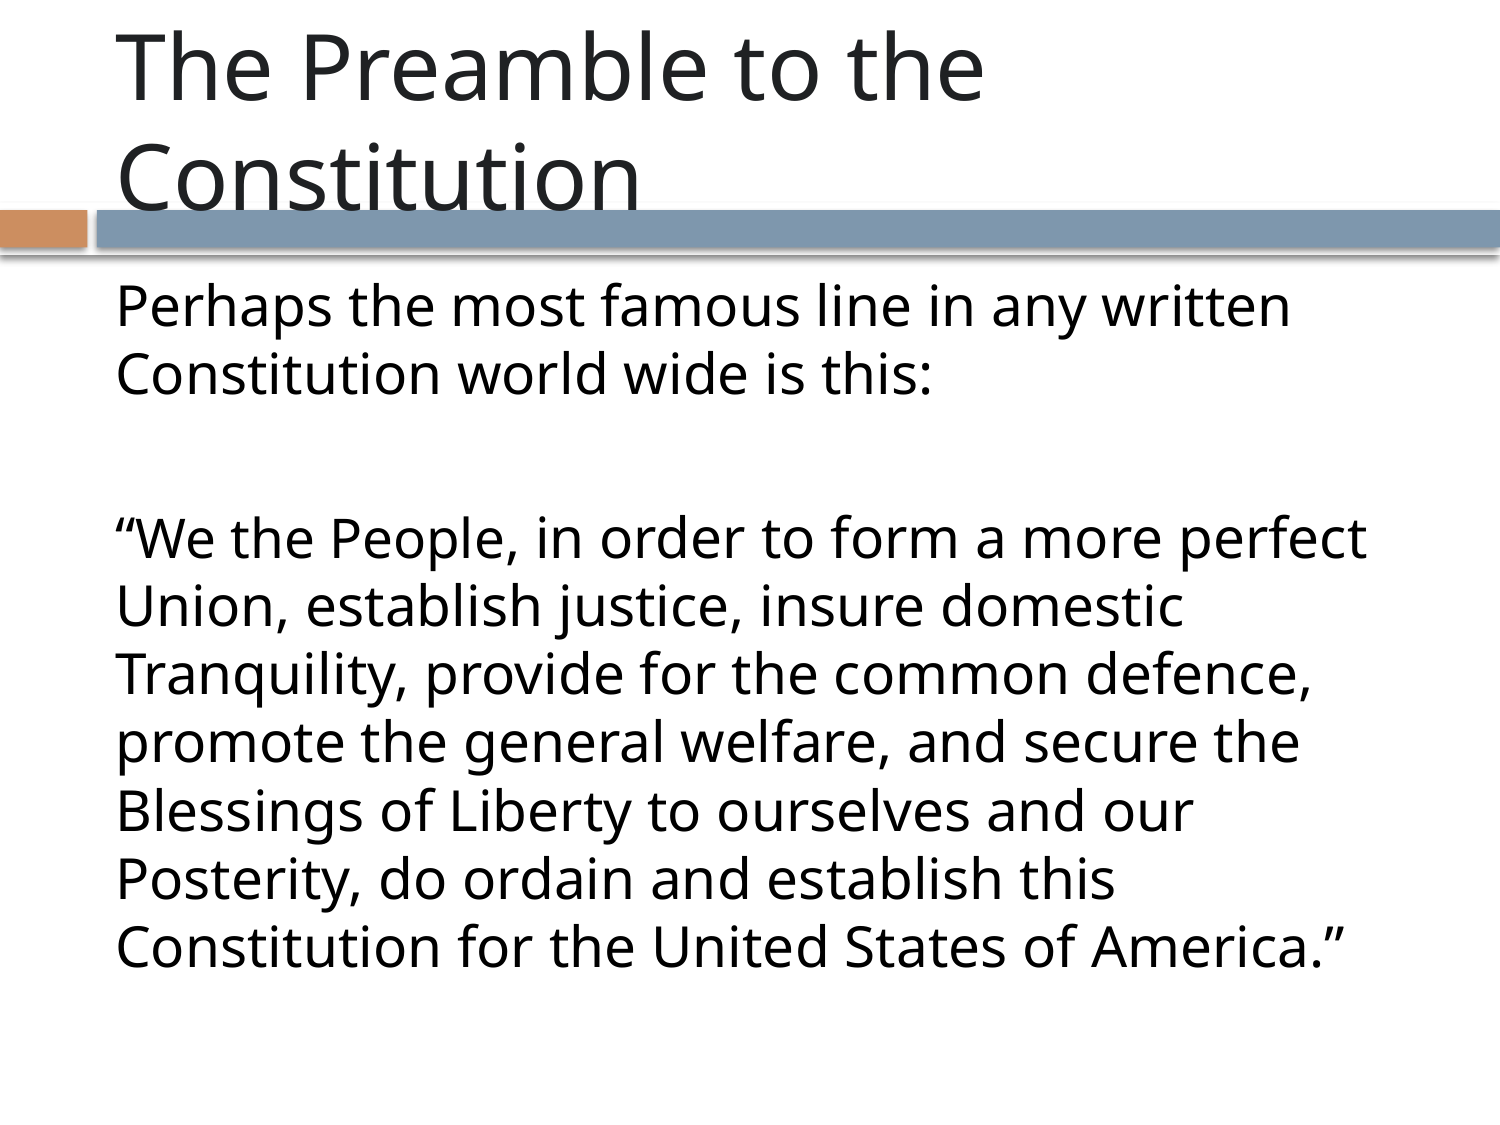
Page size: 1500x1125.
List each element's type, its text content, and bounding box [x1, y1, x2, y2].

title The Preamble to the Constitution [100, 37, 1438, 200]
list Perhaps the most famous line in any written Constitution world wide is this: “We the People, in order to form a more perfect Union, establish justice, insure domestic Tranquility, provide for the common defence, promote the general welfare, and secure the Blessings of Liberty to ourselves and our Posterity, do ordain and establish this Constitution for the United States of America.” [100, 262, 1438, 1000]
